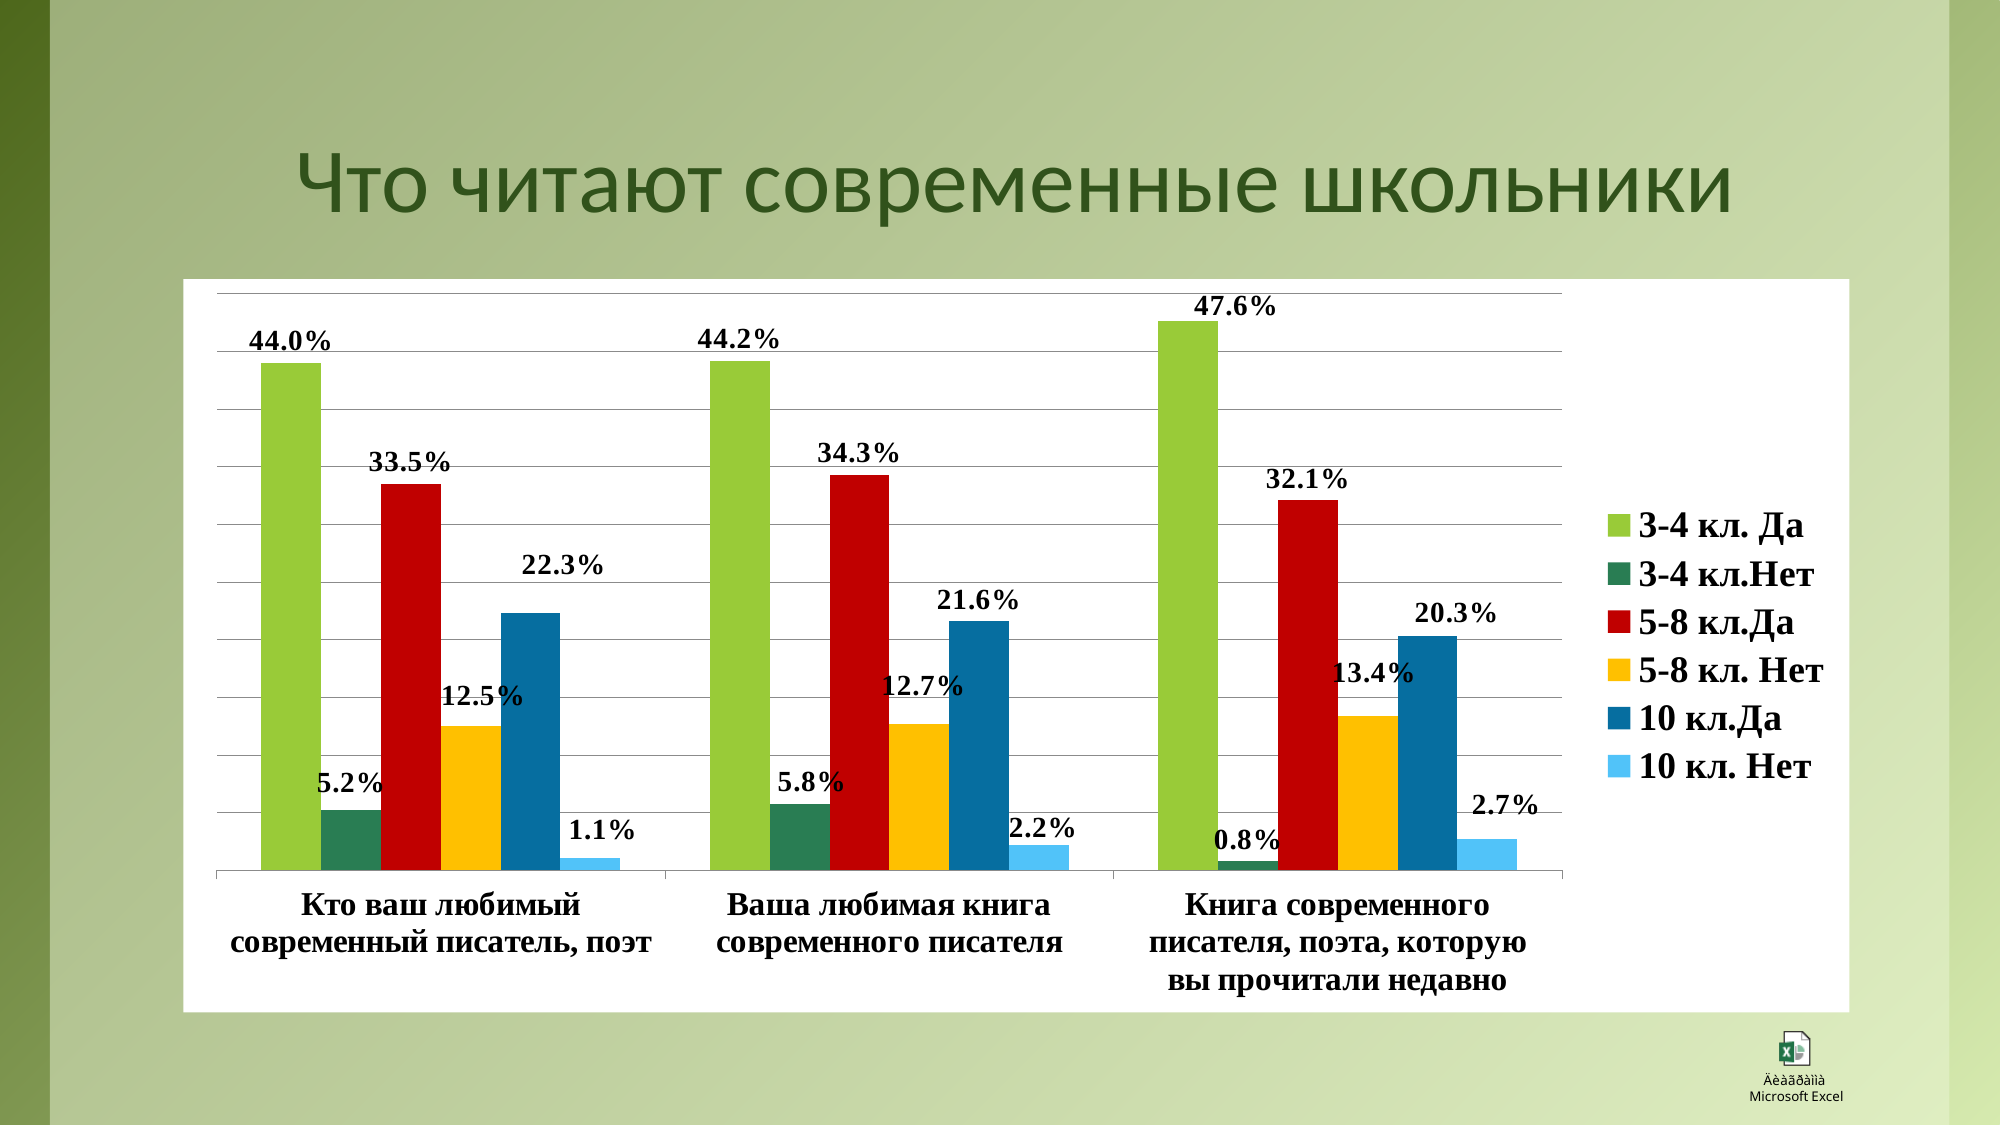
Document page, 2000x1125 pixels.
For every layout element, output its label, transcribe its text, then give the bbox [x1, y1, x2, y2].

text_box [1743, 1030, 1850, 1121]
chart [183, 279, 1850, 1013]
title Что читают современные школьники [183, 12, 1850, 242]
